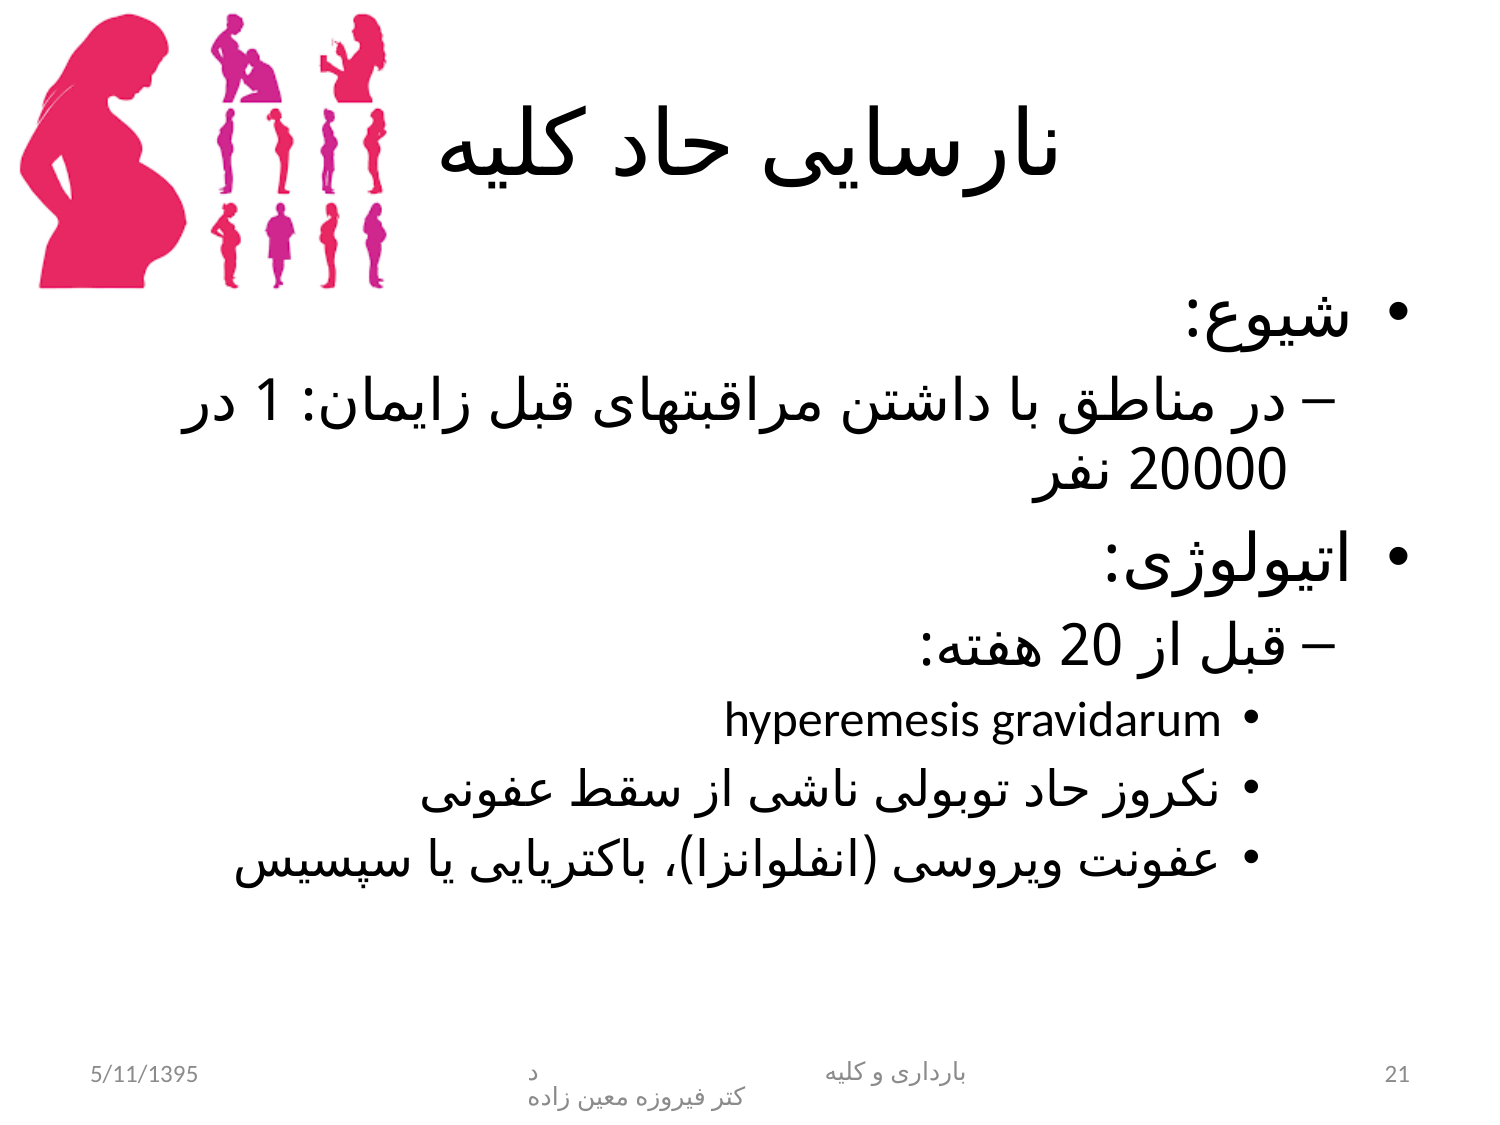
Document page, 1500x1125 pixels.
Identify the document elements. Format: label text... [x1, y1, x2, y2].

title نارسایی حاد کلیه [410, 45, 1425, 233]
slide_number 21 [1074, 1042, 1425, 1103]
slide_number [75, 1042, 425, 1103]
picture [0, 0, 407, 304]
footer بارداری و کلیه دکتر فیروزه معین زاده [512, 1042, 988, 1103]
list شیوع: در مناطق با داشتن مراقبتهای قبل زایمان: 1 در 20000 نفر اتیولوژی: قبل از 20 هفته: hyperemesis gravidarum نکروز حاد توبولی ناشی از سقط عفونی عفونت ویروسی (انفلوانزا)، باکتریایی یا سپسیس [75, 262, 1425, 1005]
